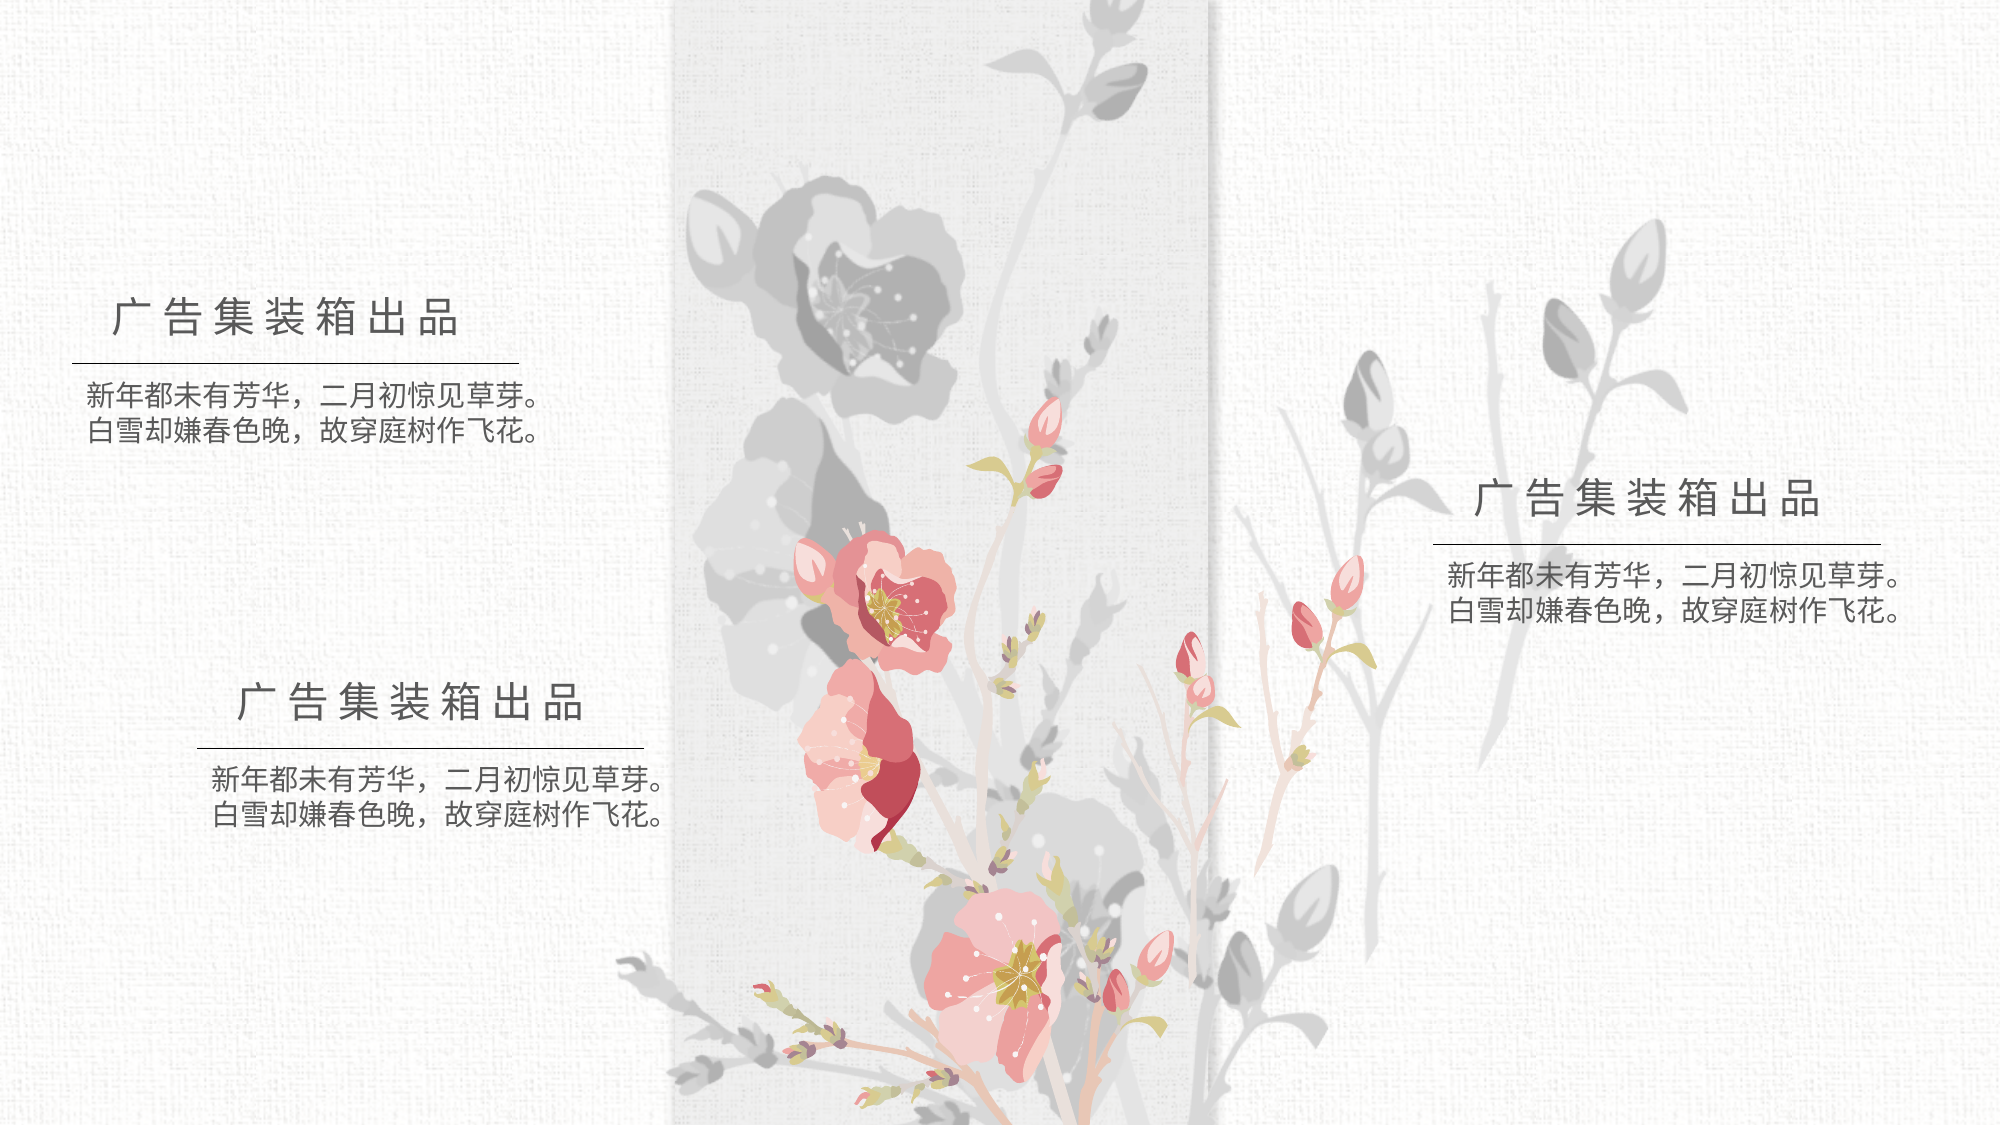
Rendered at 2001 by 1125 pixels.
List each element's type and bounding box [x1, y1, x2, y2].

text_box [69, 283, 571, 456]
picture [545, 0, 1515, 1125]
text_box [194, 668, 696, 841]
text_box [1430, 464, 1933, 637]
